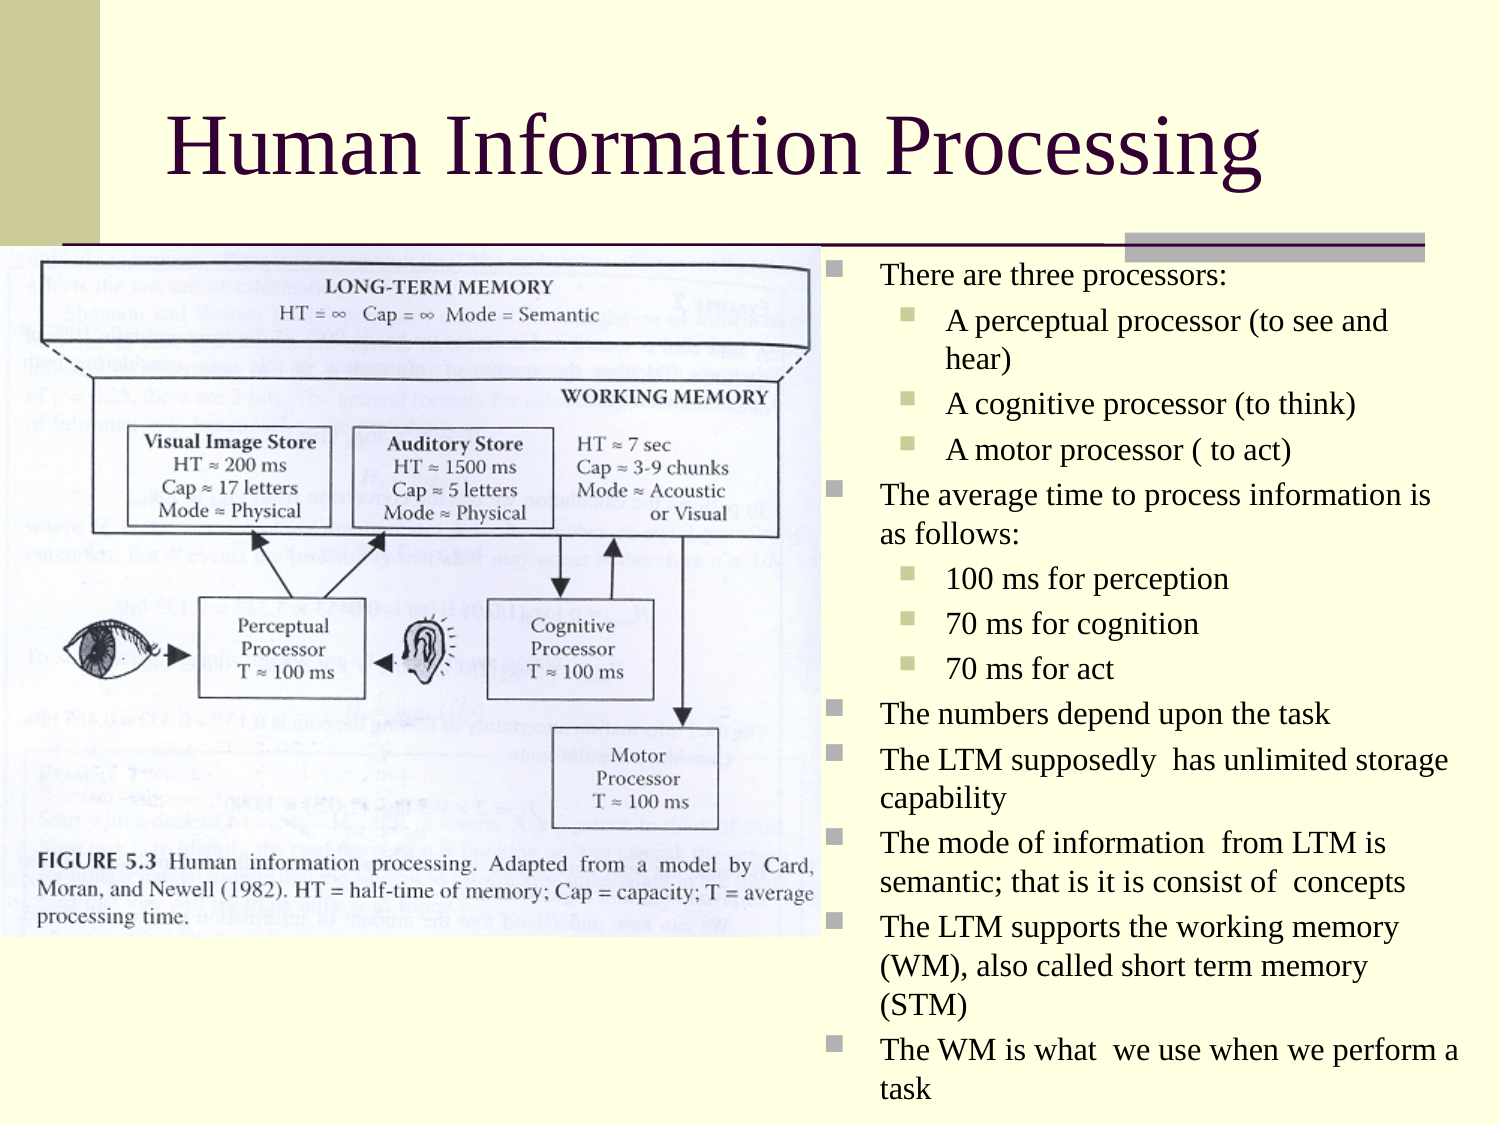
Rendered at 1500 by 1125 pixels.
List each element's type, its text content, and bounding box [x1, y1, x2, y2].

list There are three processors: A perceptual processor (to see and hear) A cognitive processor (to think) A motor processor ( to act) The average time to process information is as follows: 100 ms for perception 70 ms for cognition 70 ms for act The numbers depend upon the task The LTM supposedly has unlimited storage capability The mode of information from LTM is semantic; that is it is consist of concepts The LTM supports the working memory (WM), also called short term memory (STM) The WM is what we use when we perform a task [808, 245, 1477, 1125]
title Human Information Processing [149, 45, 1426, 234]
picture [0, 245, 821, 937]
